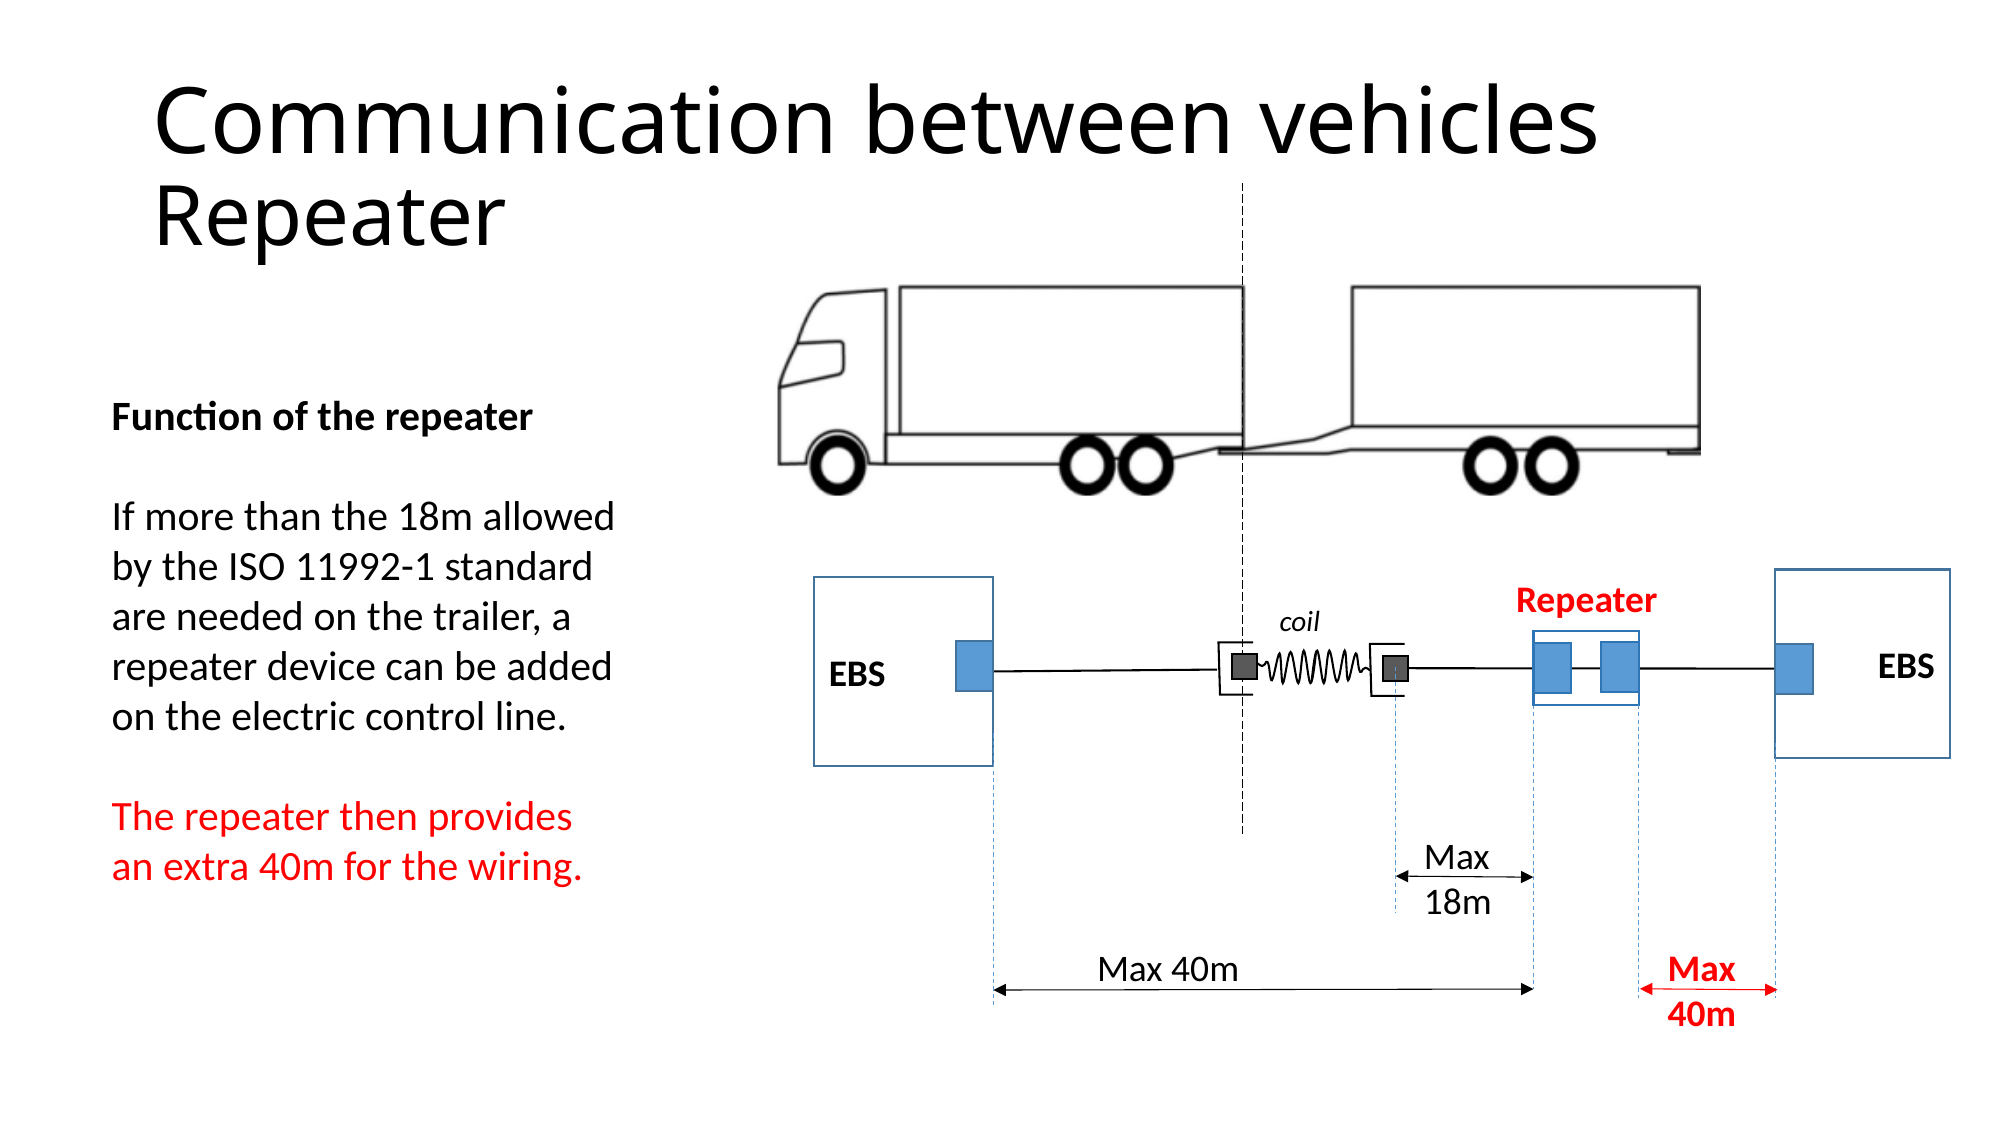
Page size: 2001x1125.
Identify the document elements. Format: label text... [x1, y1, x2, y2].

picture [771, 283, 1242, 501]
text_box Max 18m [1409, 824, 1507, 876]
text_box Function of the repeater If more than the 18m allowed by the ISO 11992-1 standard are needed on the trailer, a repeater device can be added on the electric control line. The repeater then provides an extra 40m for the wiring. [96, 381, 633, 897]
text_box Max 40m [1652, 937, 1752, 988]
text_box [1257, 650, 1371, 684]
text_box Max 40m [1082, 990, 1255, 997]
text_box EBS [813, 576, 994, 767]
text_box Repeater [1501, 567, 1673, 628]
title Communication between vehicles Repeater [137, 59, 1863, 278]
text_box Max 40m [1082, 937, 1255, 988]
text_box EBS [1774, 568, 1951, 759]
text_box [1217, 641, 1242, 696]
text_box [1368, 642, 1405, 697]
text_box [1533, 631, 1639, 705]
picture [1243, 283, 1701, 501]
text_box Max 40m [1652, 990, 1752, 1042]
text_box [1405, 655, 1409, 682]
text_box Max 18m [1409, 878, 1507, 930]
text_box coil [1264, 594, 1336, 645]
text_box [1243, 641, 1254, 696]
